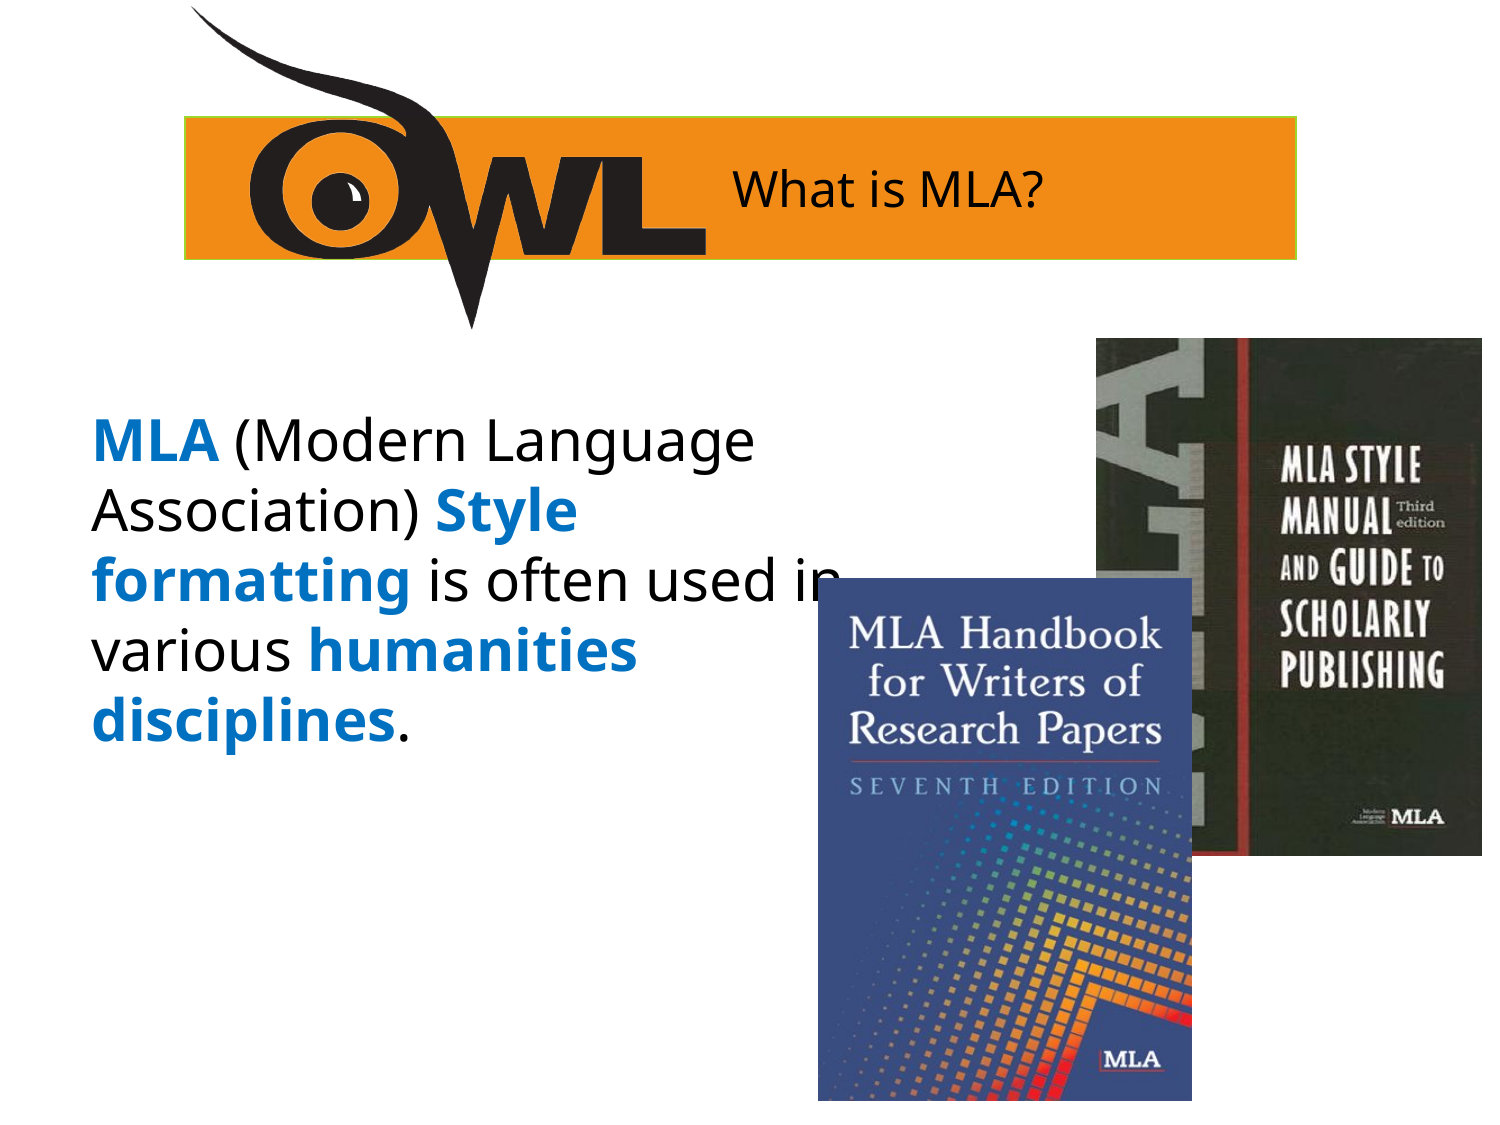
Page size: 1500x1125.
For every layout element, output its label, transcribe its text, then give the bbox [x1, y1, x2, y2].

text_box MLA (Modern Language Association) Style formatting is often used in various humanities disciplines. [76, 395, 877, 765]
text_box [184, 0, 1297, 332]
picture [818, 338, 1482, 1101]
